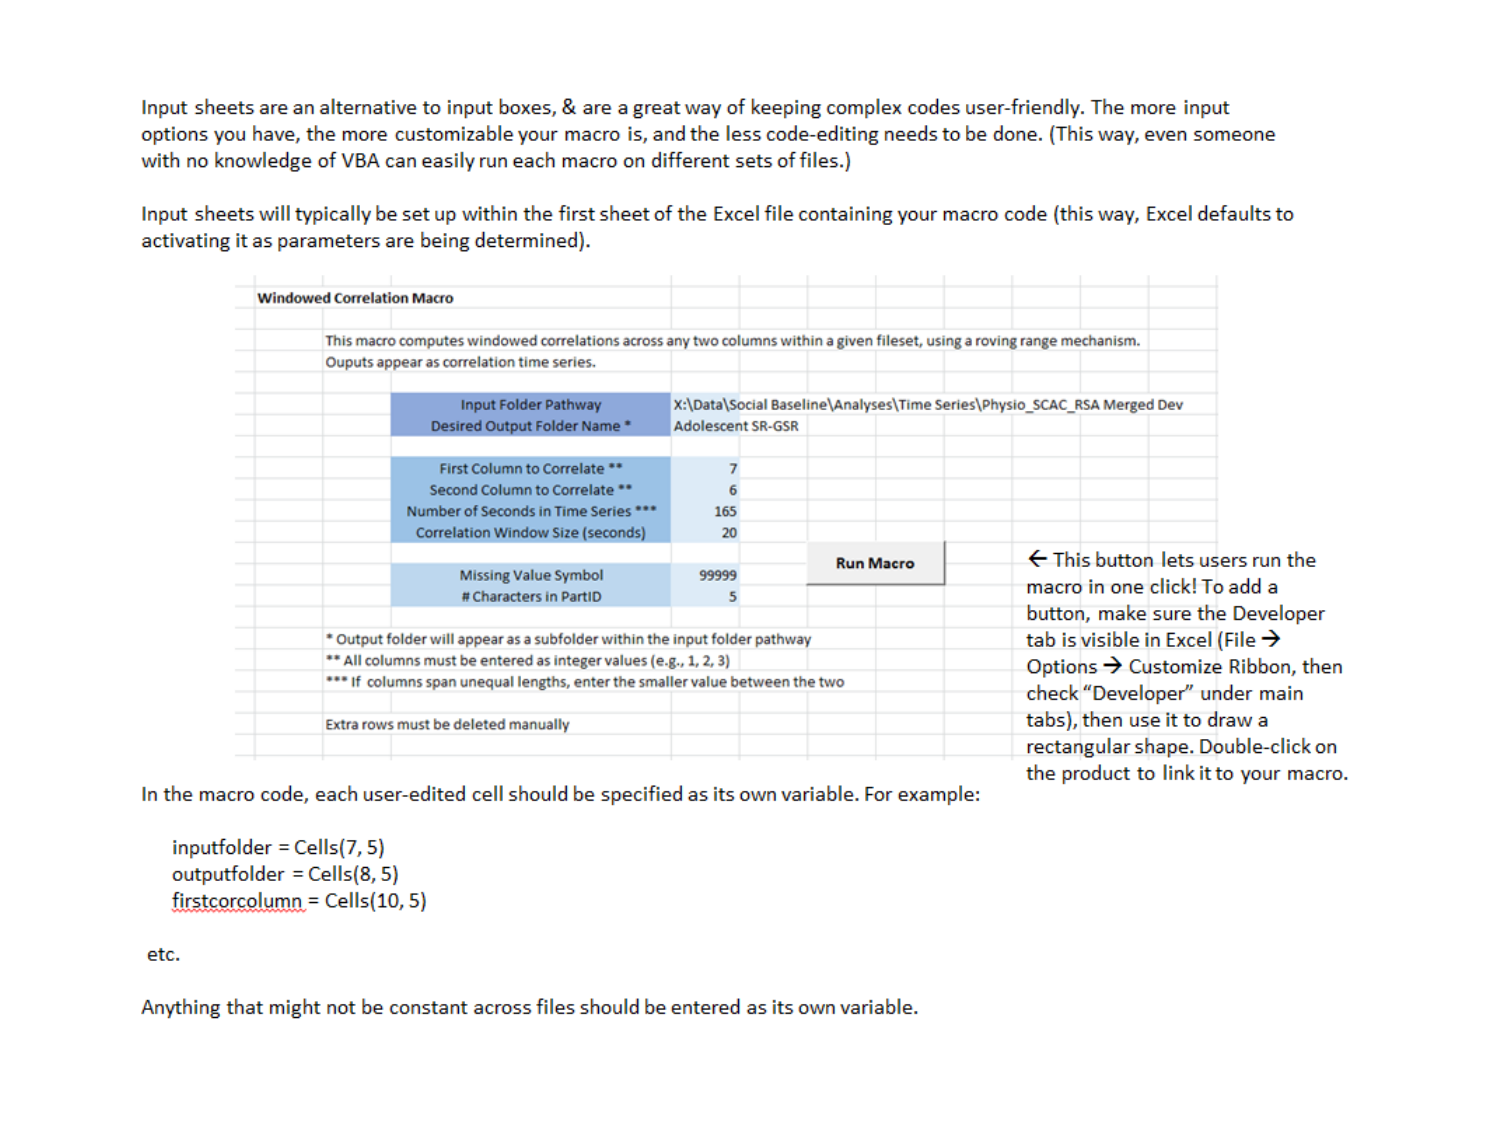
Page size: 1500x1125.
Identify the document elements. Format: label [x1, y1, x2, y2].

picture [111, 75, 1388, 1038]
